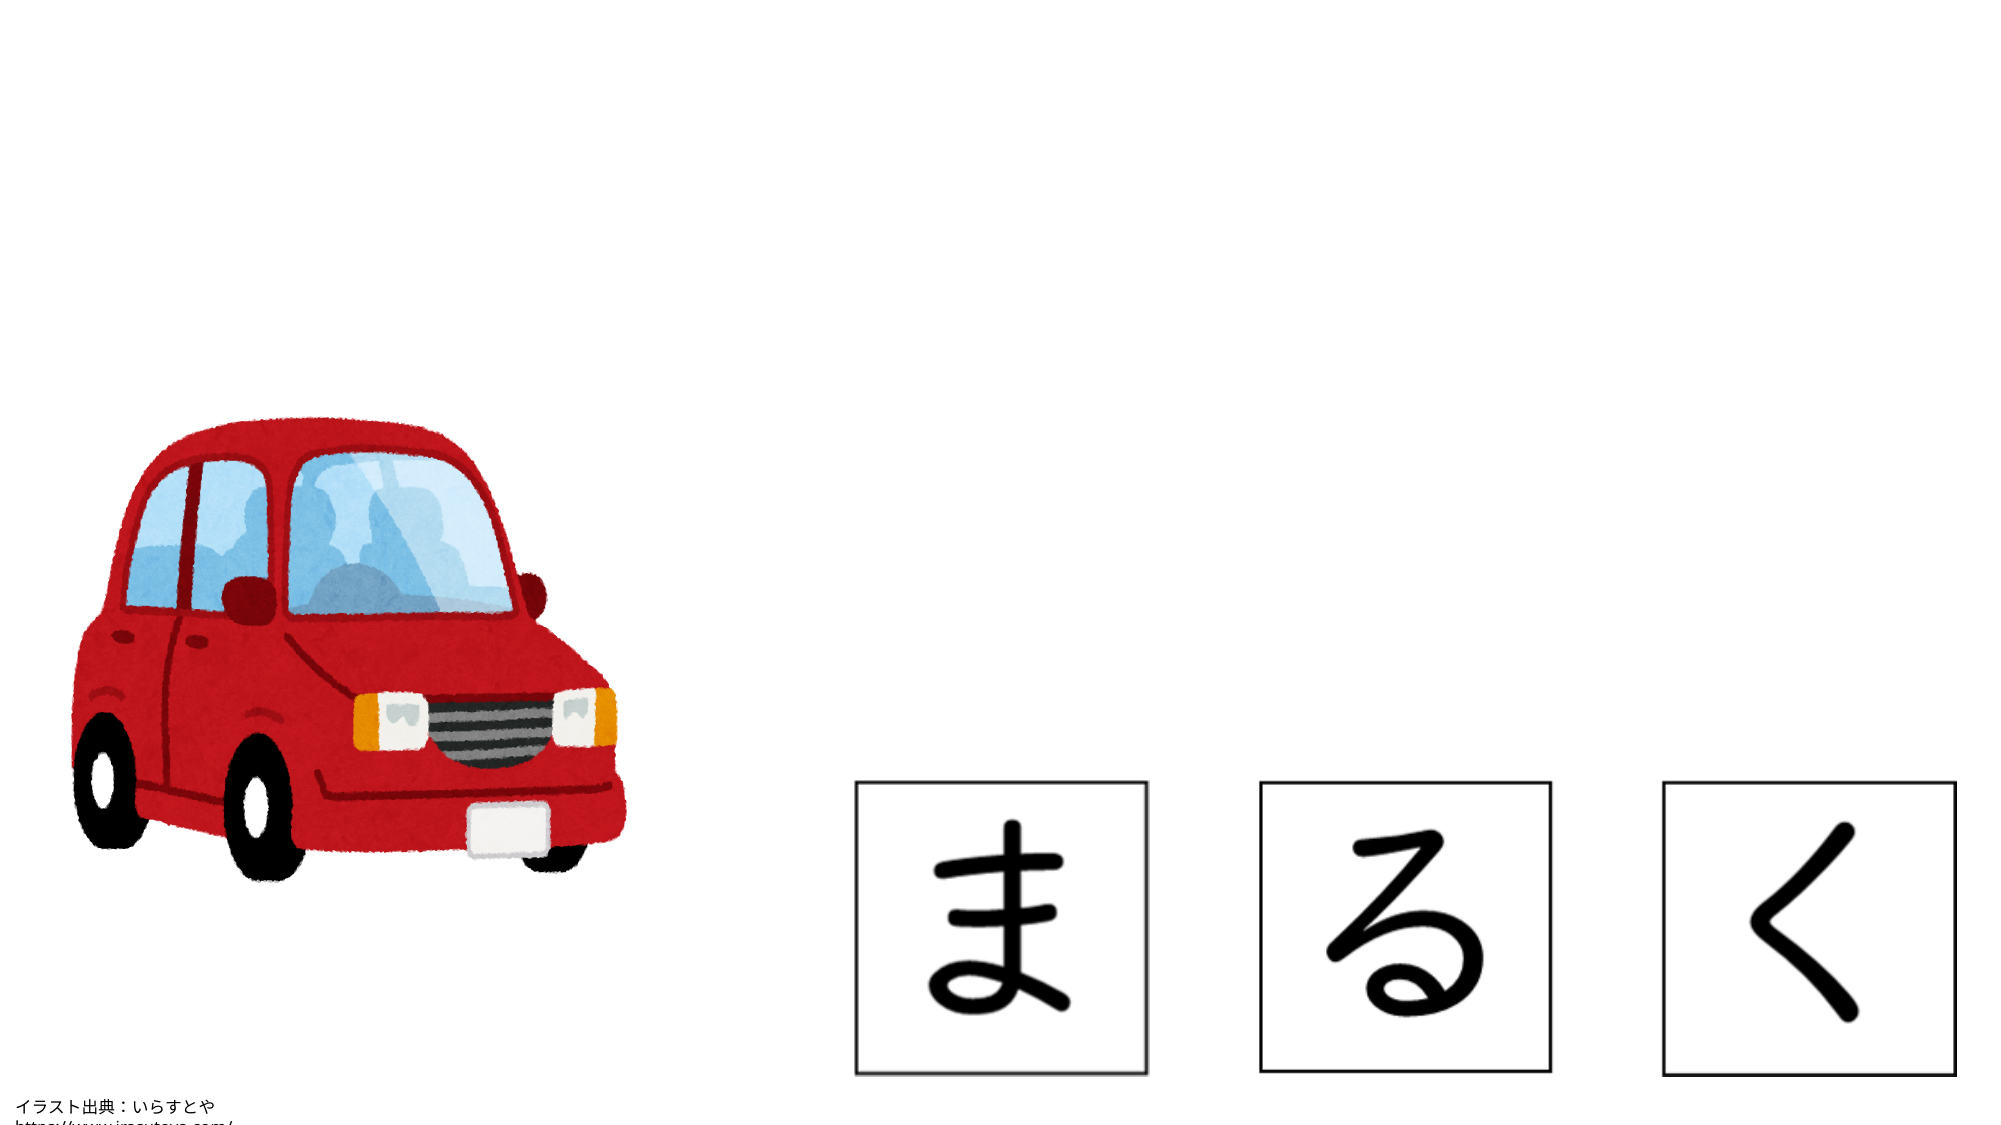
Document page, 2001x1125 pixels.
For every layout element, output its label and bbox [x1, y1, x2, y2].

picture [854, 780, 1150, 1077]
picture [1661, 780, 1957, 1077]
picture [1258, 780, 1554, 1075]
list [44, 383, 651, 916]
